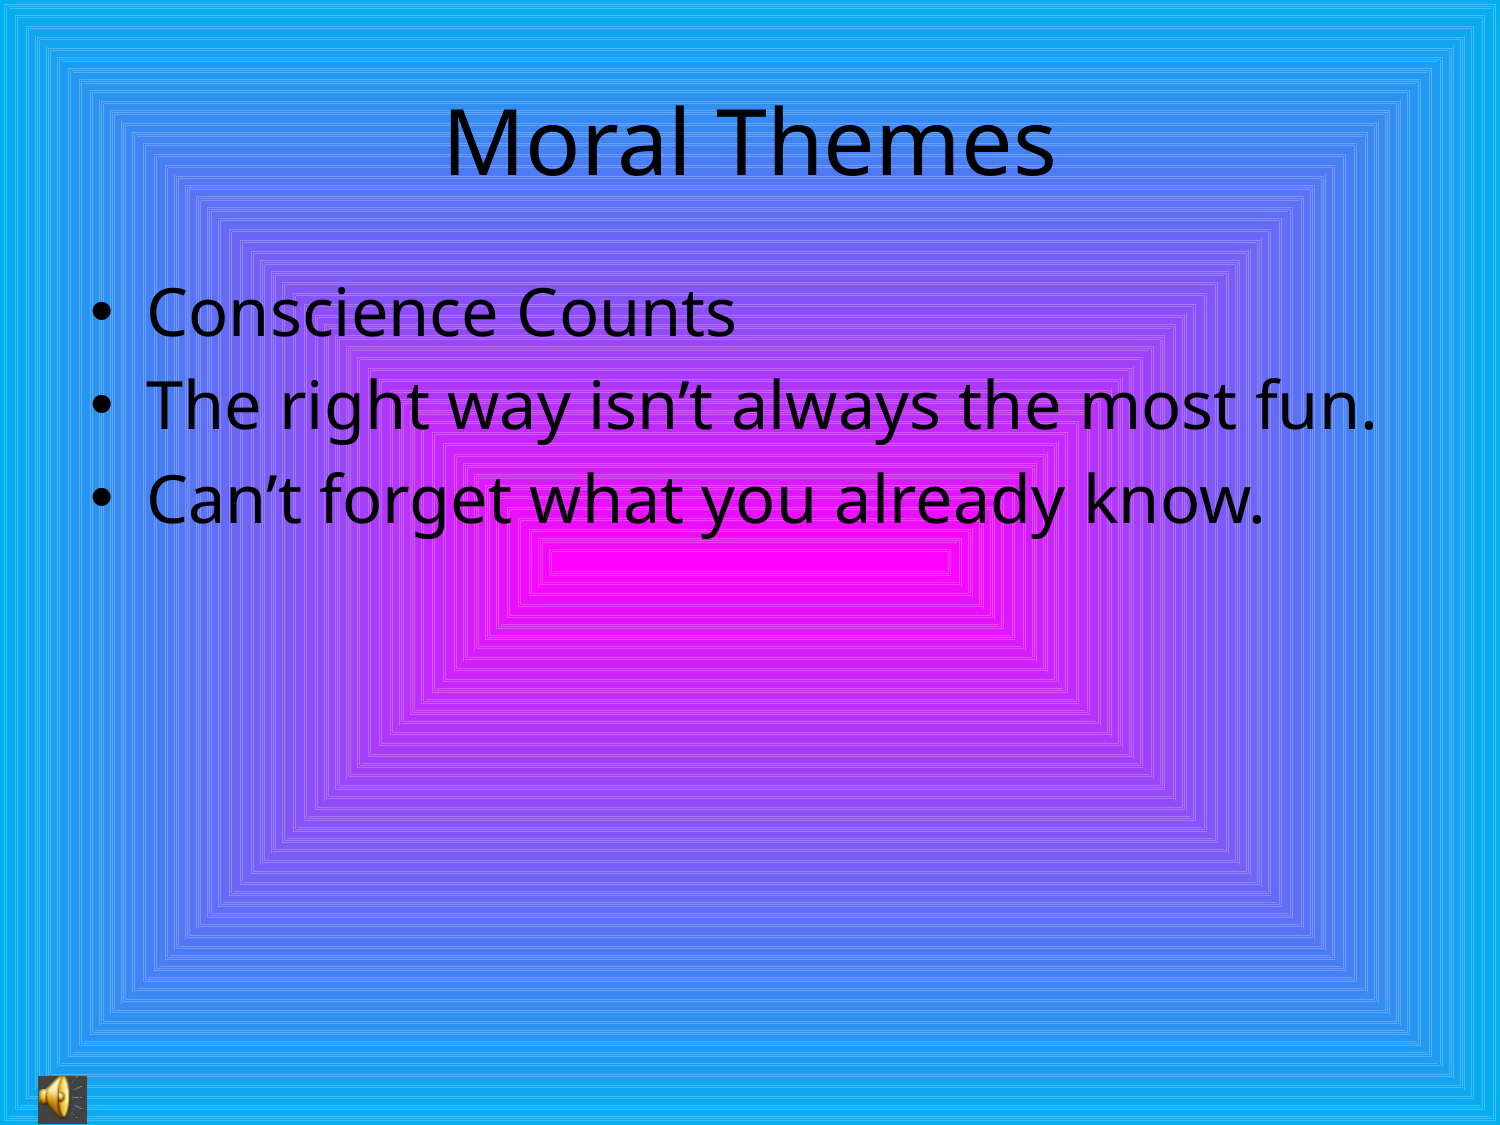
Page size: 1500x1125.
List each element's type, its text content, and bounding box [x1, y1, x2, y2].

list Conscience Counts The right way isn’t always the most fun. Can’t forget what you already know. [75, 262, 1425, 1005]
picture [38, 1074, 90, 1123]
title Moral Themes [75, 45, 1425, 233]
